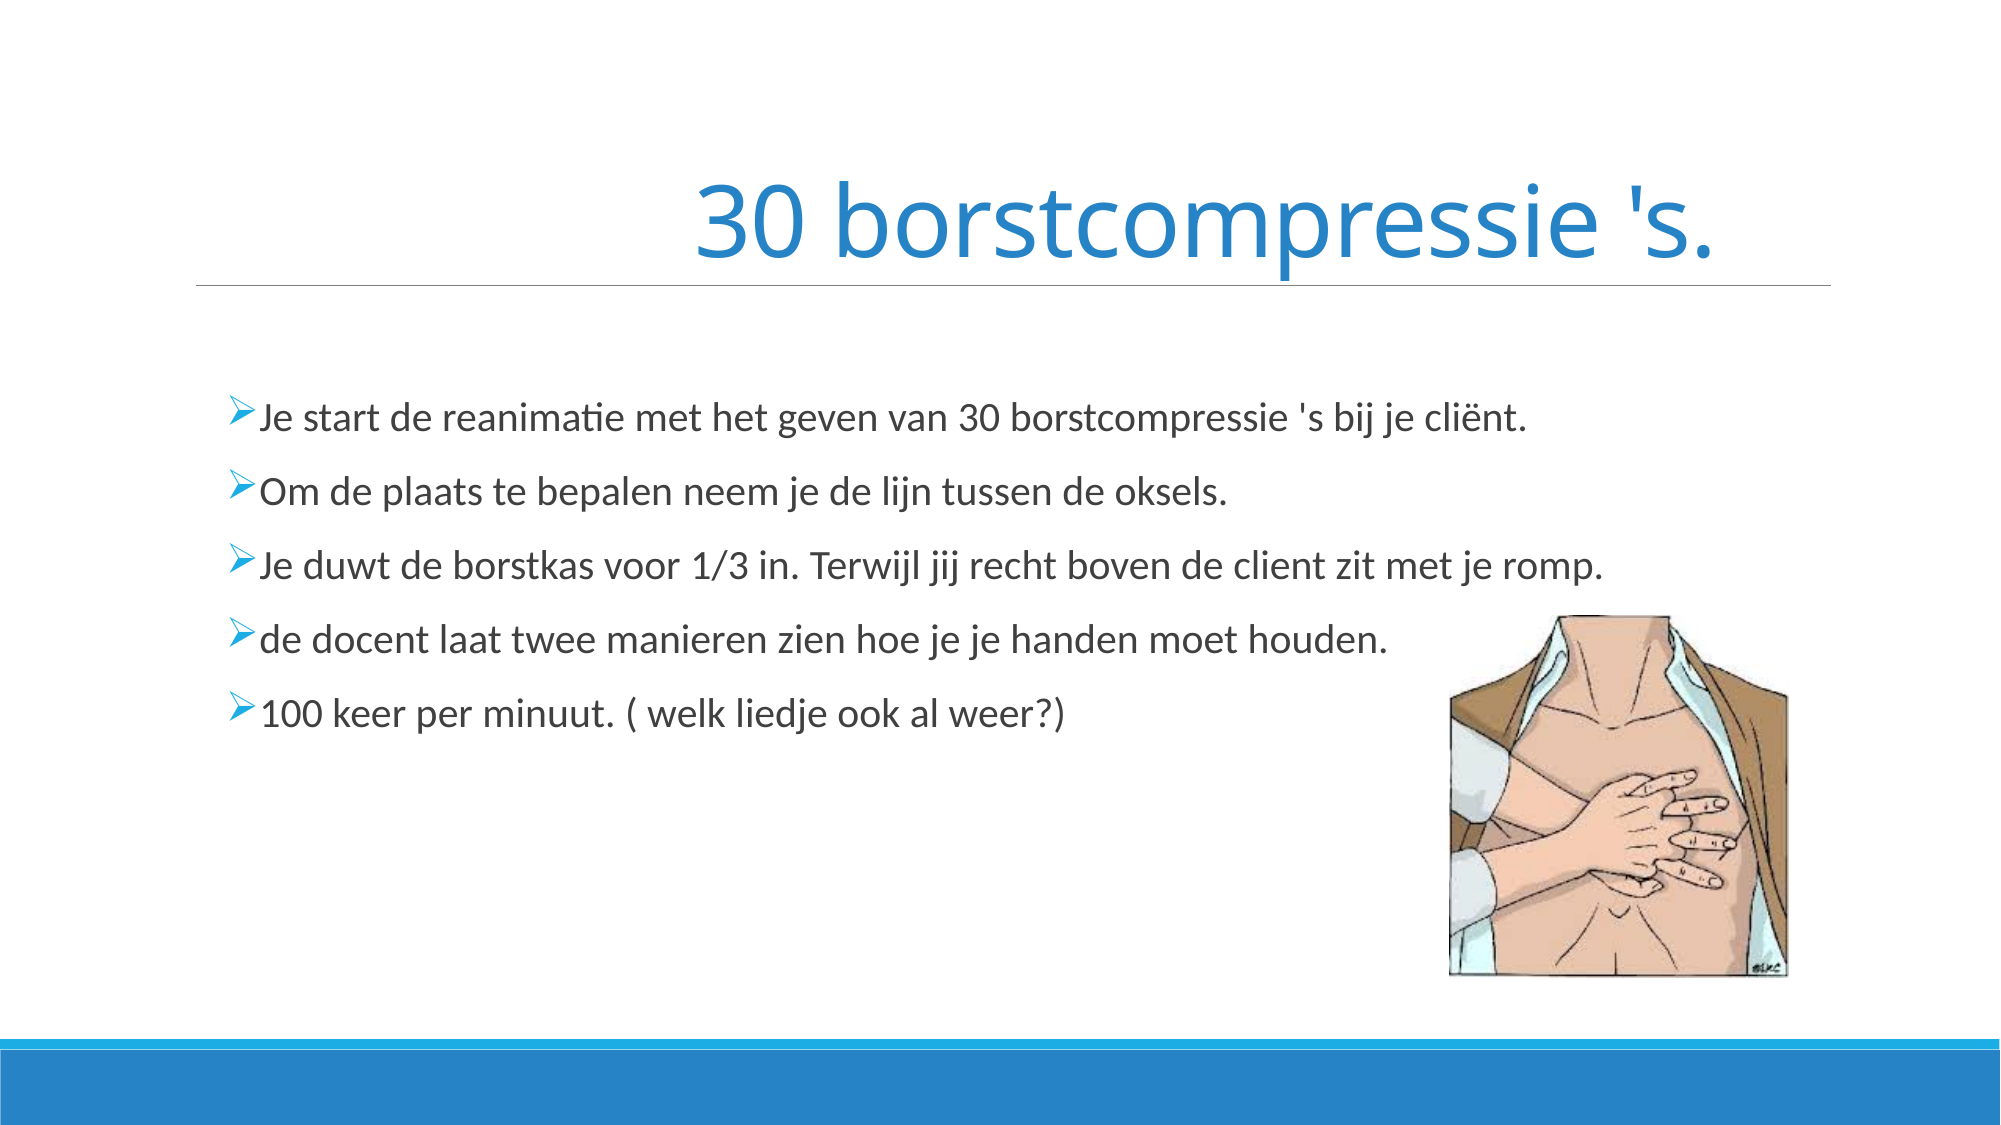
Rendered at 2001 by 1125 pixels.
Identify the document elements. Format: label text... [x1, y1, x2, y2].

list Je start de reanimatie met het geven van 30 borstcompressie 's bij je cliënt. Om de plaats te bepalen neem je de lijn tussen de oksels. Je duwt de borstkas voor 1/3 in. Terwijl jij recht boven de client zit met je romp. de docent laat twee manieren zien hoe je je handen moet houden. 100 keer per minuut. ( welk liedje ook al weer?) [211, 308, 1830, 995]
picture [1449, 614, 1790, 979]
title 30 borstcompressie 's. [180, 47, 1830, 285]
